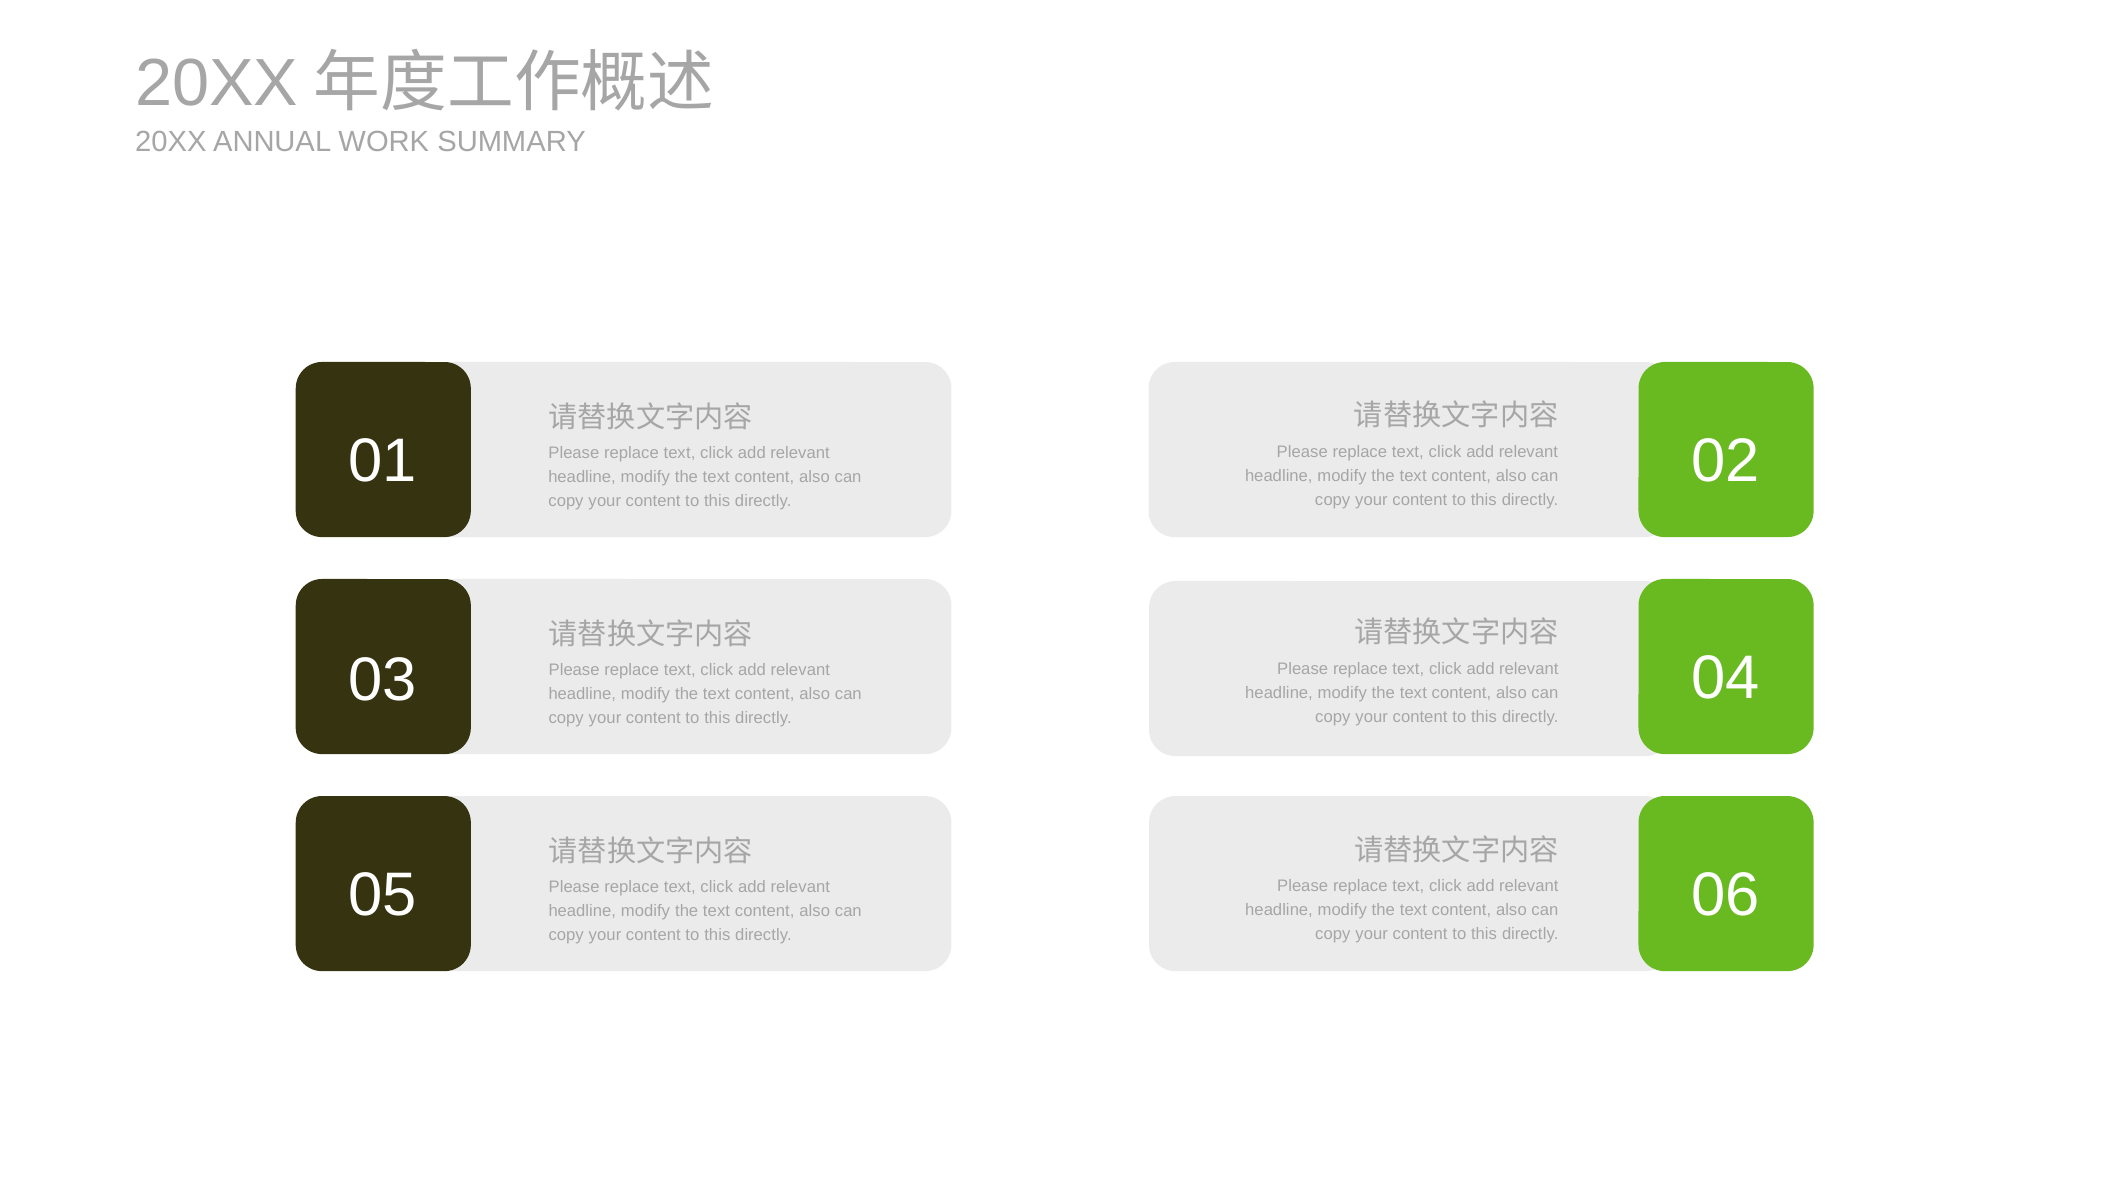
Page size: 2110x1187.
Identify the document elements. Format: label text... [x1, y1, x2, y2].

text_box 20XX年度工作概述 [135, 38, 783, 119]
text_box 20XX ANNUAL WORK SUMMARY [135, 122, 596, 158]
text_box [295, 361, 1814, 972]
